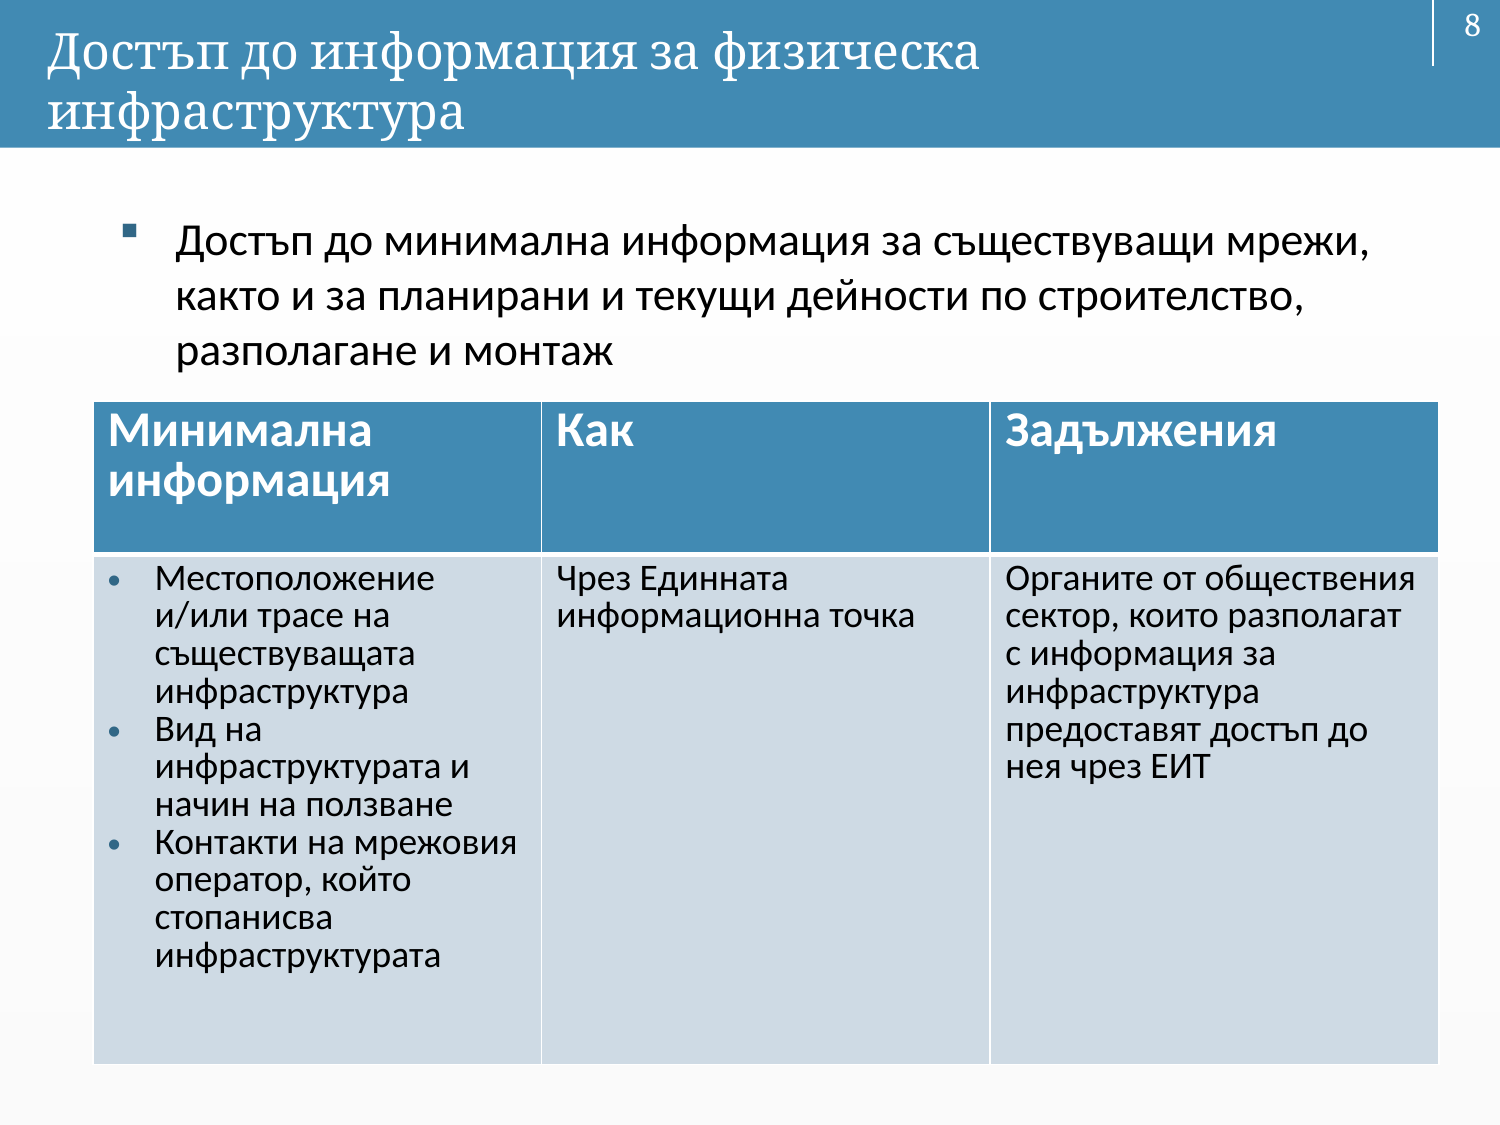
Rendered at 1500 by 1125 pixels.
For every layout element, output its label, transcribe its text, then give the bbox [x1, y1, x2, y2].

table_header Задължения [991, 402, 1438, 552]
table_cell Чрез Единната информационна точка [542, 557, 989, 1064]
table_header Как [542, 402, 989, 552]
text_box Достъп до минимална информация за съществуващи мрежи, както и за планирани и текущи дейности по строителство, разполагане и монтаж [104, 202, 1423, 382]
title Достъп до информация за физическа инфраструктура [0, 2, 1338, 148]
table_cell Местоположение и/или трасе на съществуващата инфраструктура Вид на инфраструктурата и начин на ползване Контакти на мрежовия оператор, който стопанисва инфраструктурата [94, 557, 541, 1064]
table_header Минимална информация [94, 402, 541, 552]
table_cell Органите от обществения сектор, които разполагат с информация за инфраструктура предоставят достъп до нея чрез ЕИТ [991, 557, 1438, 1064]
